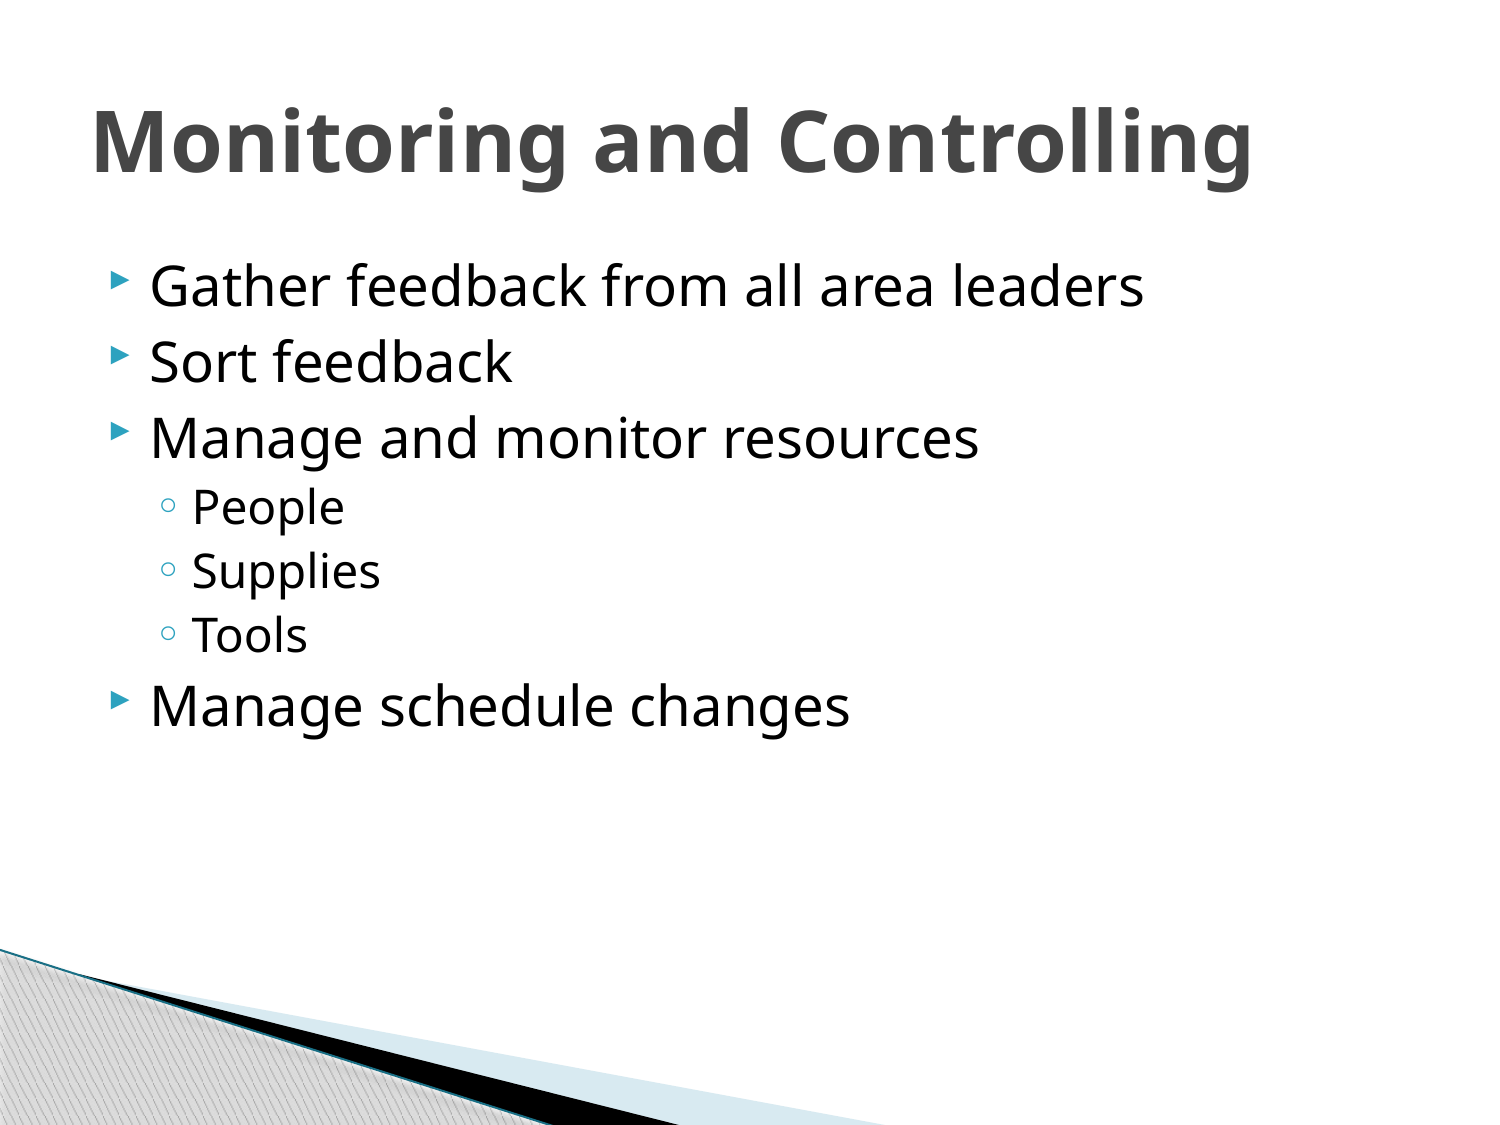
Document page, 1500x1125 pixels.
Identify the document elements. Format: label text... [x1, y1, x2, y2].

list Gather feedback from all area leaders Sort feedback Manage and monitor resources People Supplies Tools Manage schedule changes [75, 243, 1425, 986]
title Monitoring and Controlling [75, 45, 1425, 233]
